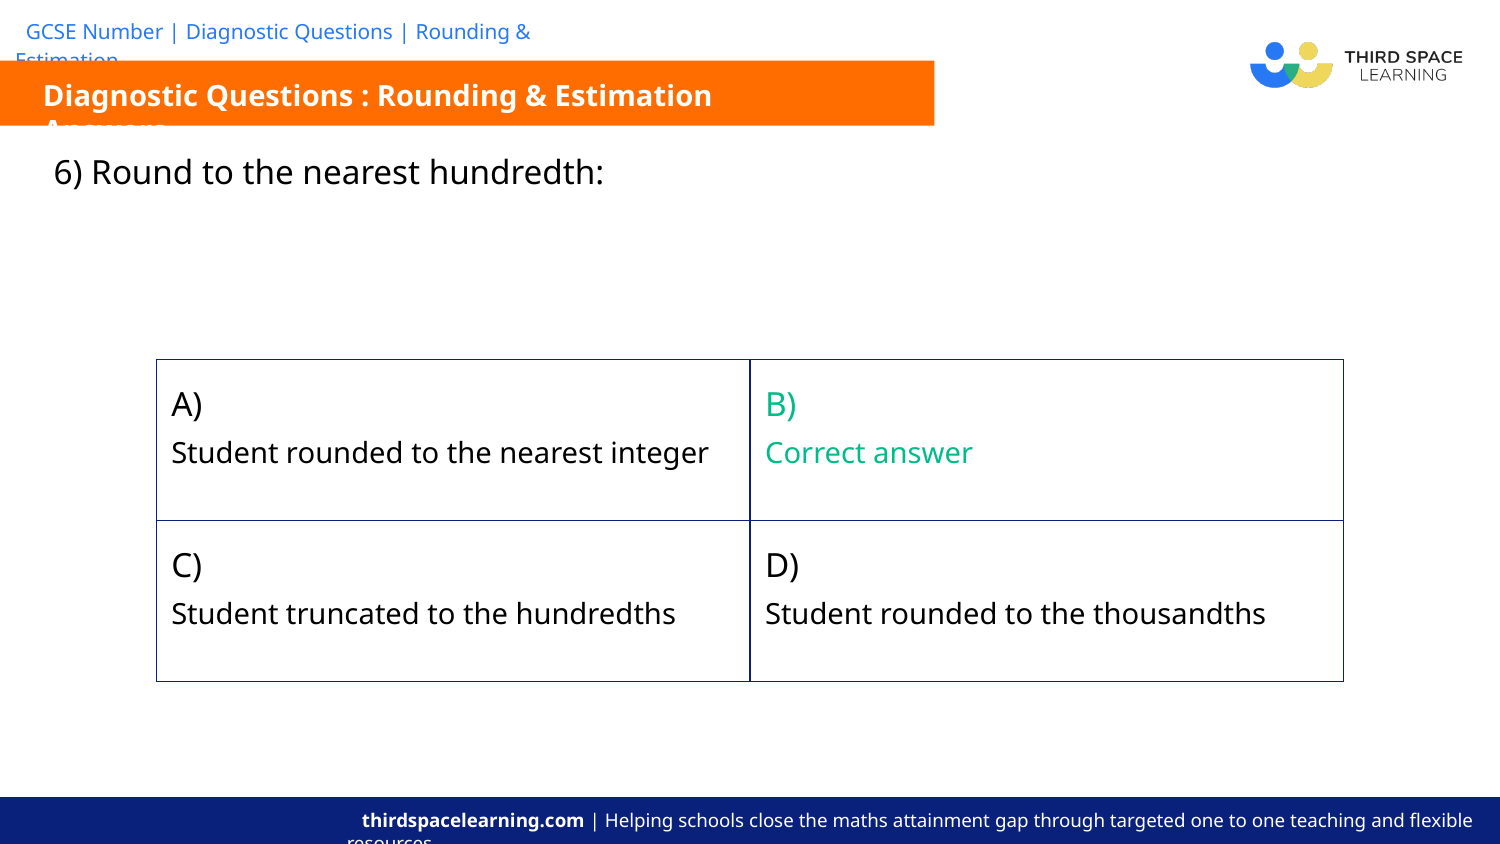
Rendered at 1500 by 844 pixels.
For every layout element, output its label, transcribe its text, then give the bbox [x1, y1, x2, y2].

text_box Diagnostic Questions : Rounding & Estimation Answers [27, 61, 850, 162]
picture [1250, 33, 1465, 99]
